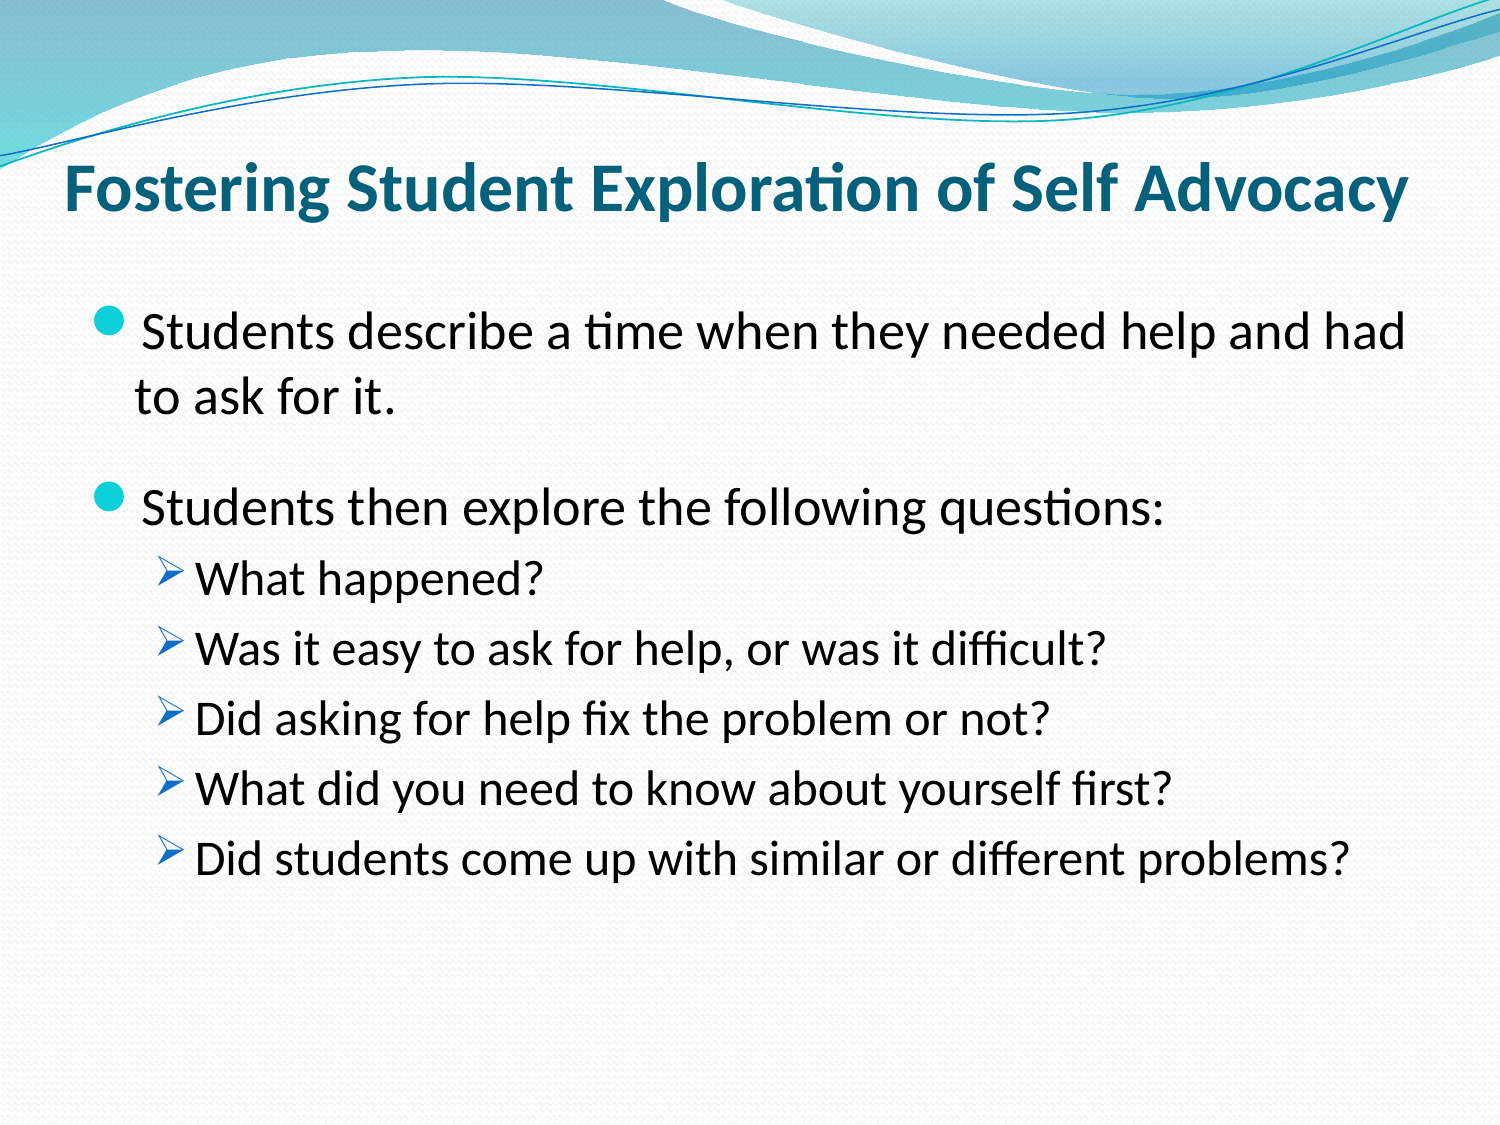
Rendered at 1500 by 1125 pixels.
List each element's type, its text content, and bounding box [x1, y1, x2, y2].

list Students describe a time when they needed help and had to ask for it. Students then explore the following questions: What happened? Was it easy to ask for help, or was it difficult? Did asking for help fix the problem or not? What did you need to know about yourself first? Did students come up with similar or different problems? [75, 287, 1425, 975]
title Fostering Student Exploration of Self Advocacy [62, 112, 1413, 225]
